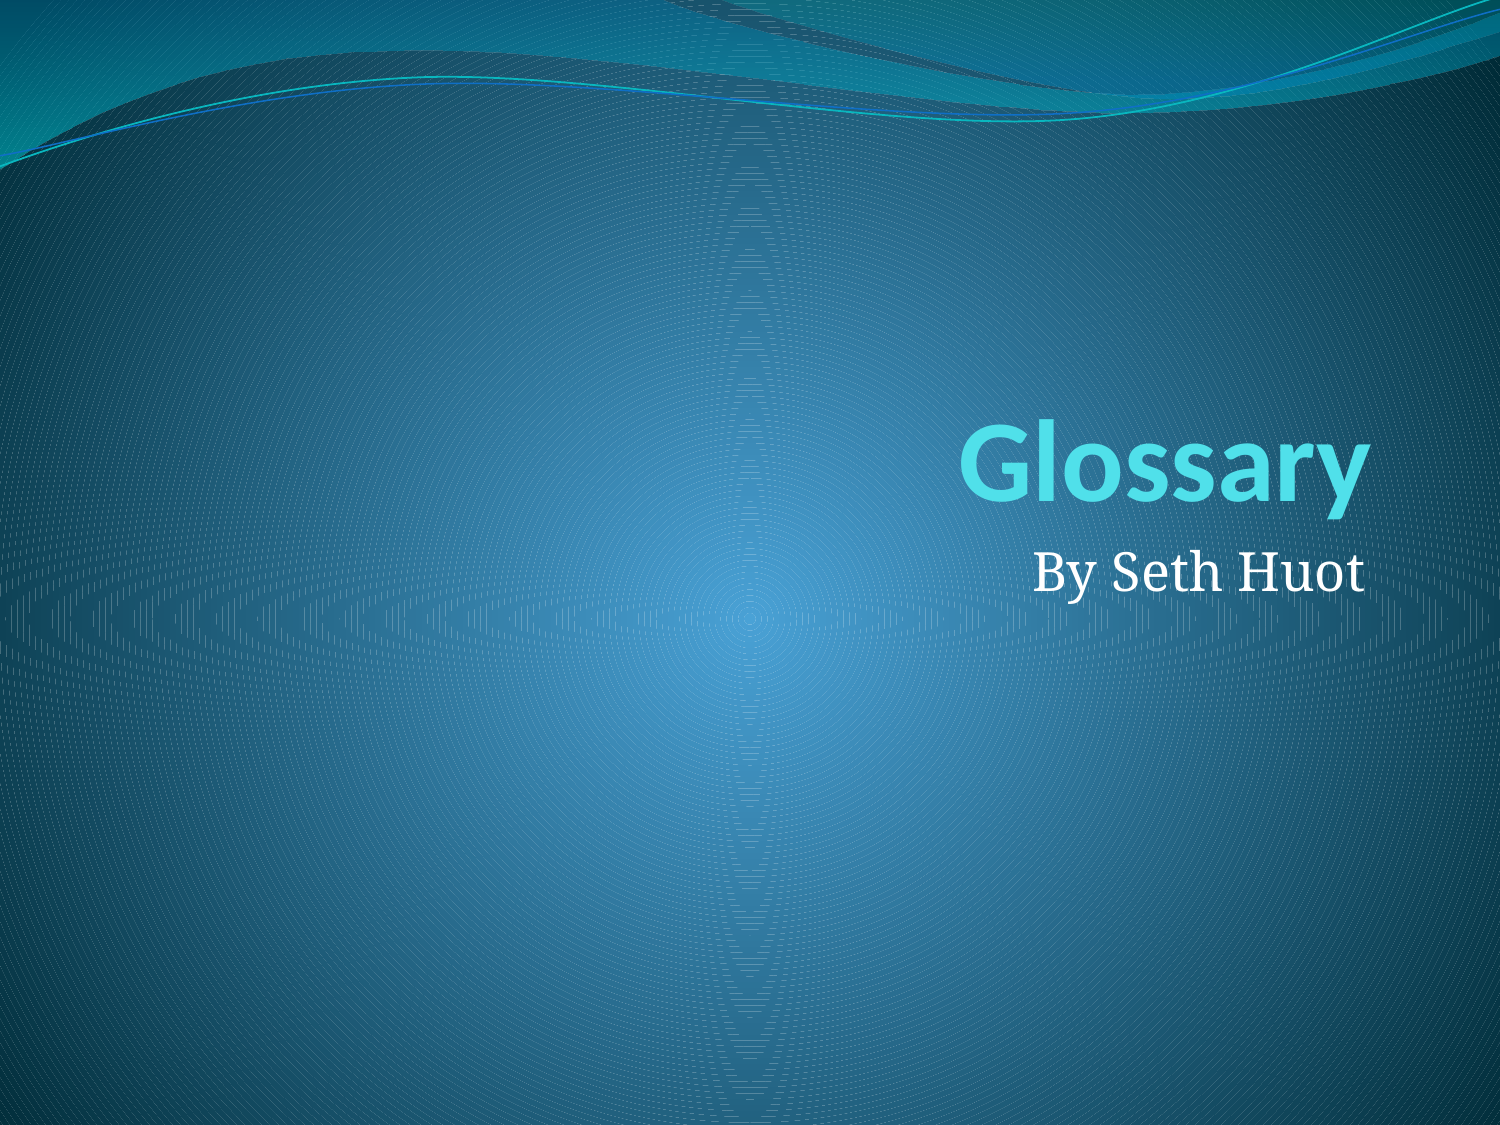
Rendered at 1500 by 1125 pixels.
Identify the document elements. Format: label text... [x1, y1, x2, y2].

subtitle By Seth Huot [87, 529, 1376, 818]
title Glossary [87, 224, 1376, 525]
